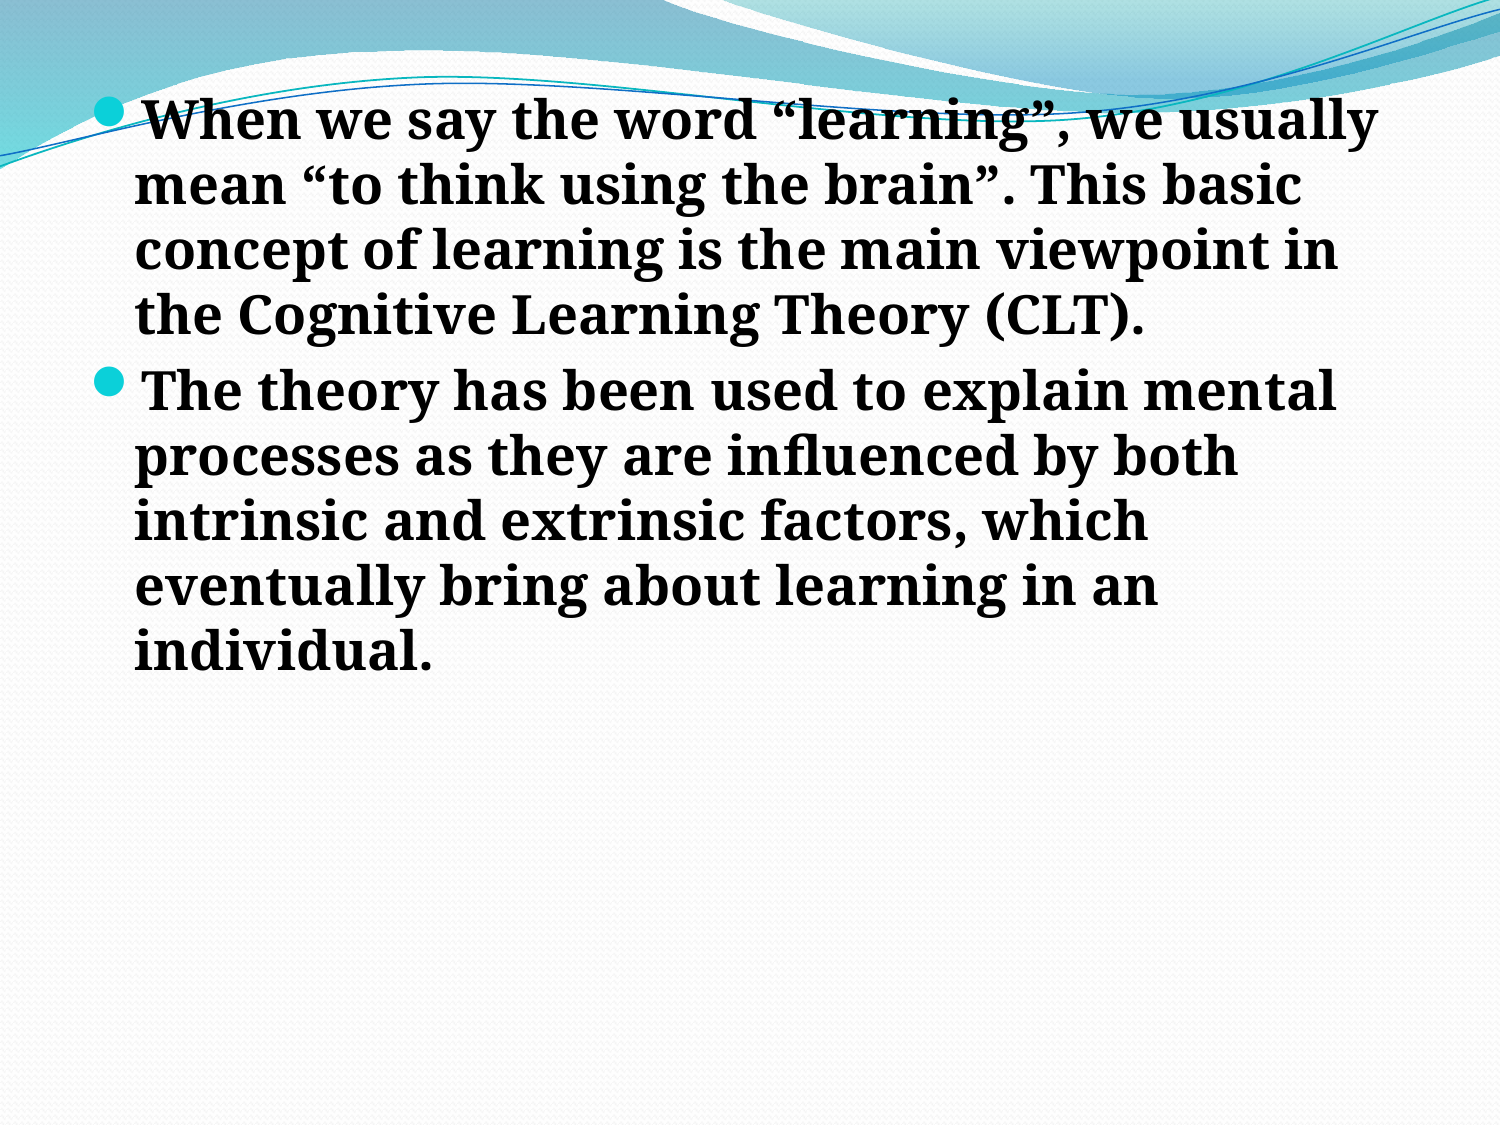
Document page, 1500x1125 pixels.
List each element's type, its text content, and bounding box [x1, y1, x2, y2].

list When we say the word “learning”, we usually mean “to think using the brain”. This basic concept of learning is the main viewpoint in the Cognitive Learning Theory (CLT). The theory has been used to explain mental processes as they are influenced by both intrinsic and extrinsic factors, which eventually bring about learning in an individual. [75, 78, 1425, 1013]
